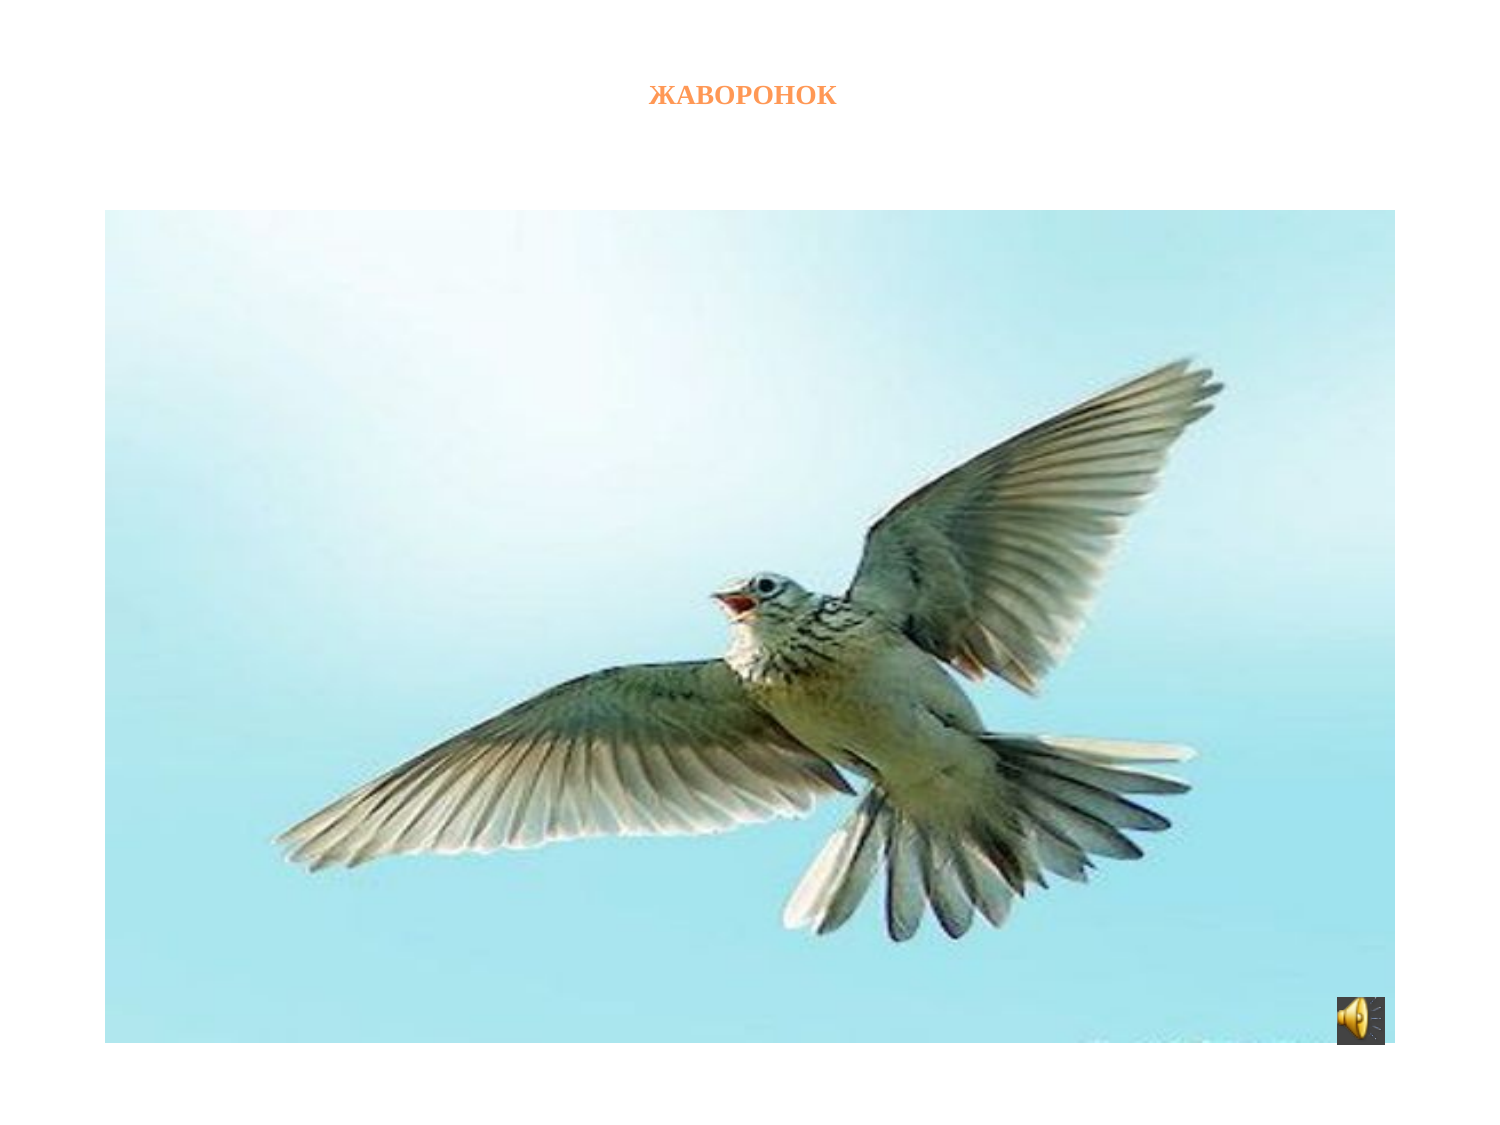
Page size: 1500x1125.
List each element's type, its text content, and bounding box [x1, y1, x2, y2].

title ЖАВОРОНОК [105, 35, 1381, 153]
picture [105, 210, 1395, 1047]
